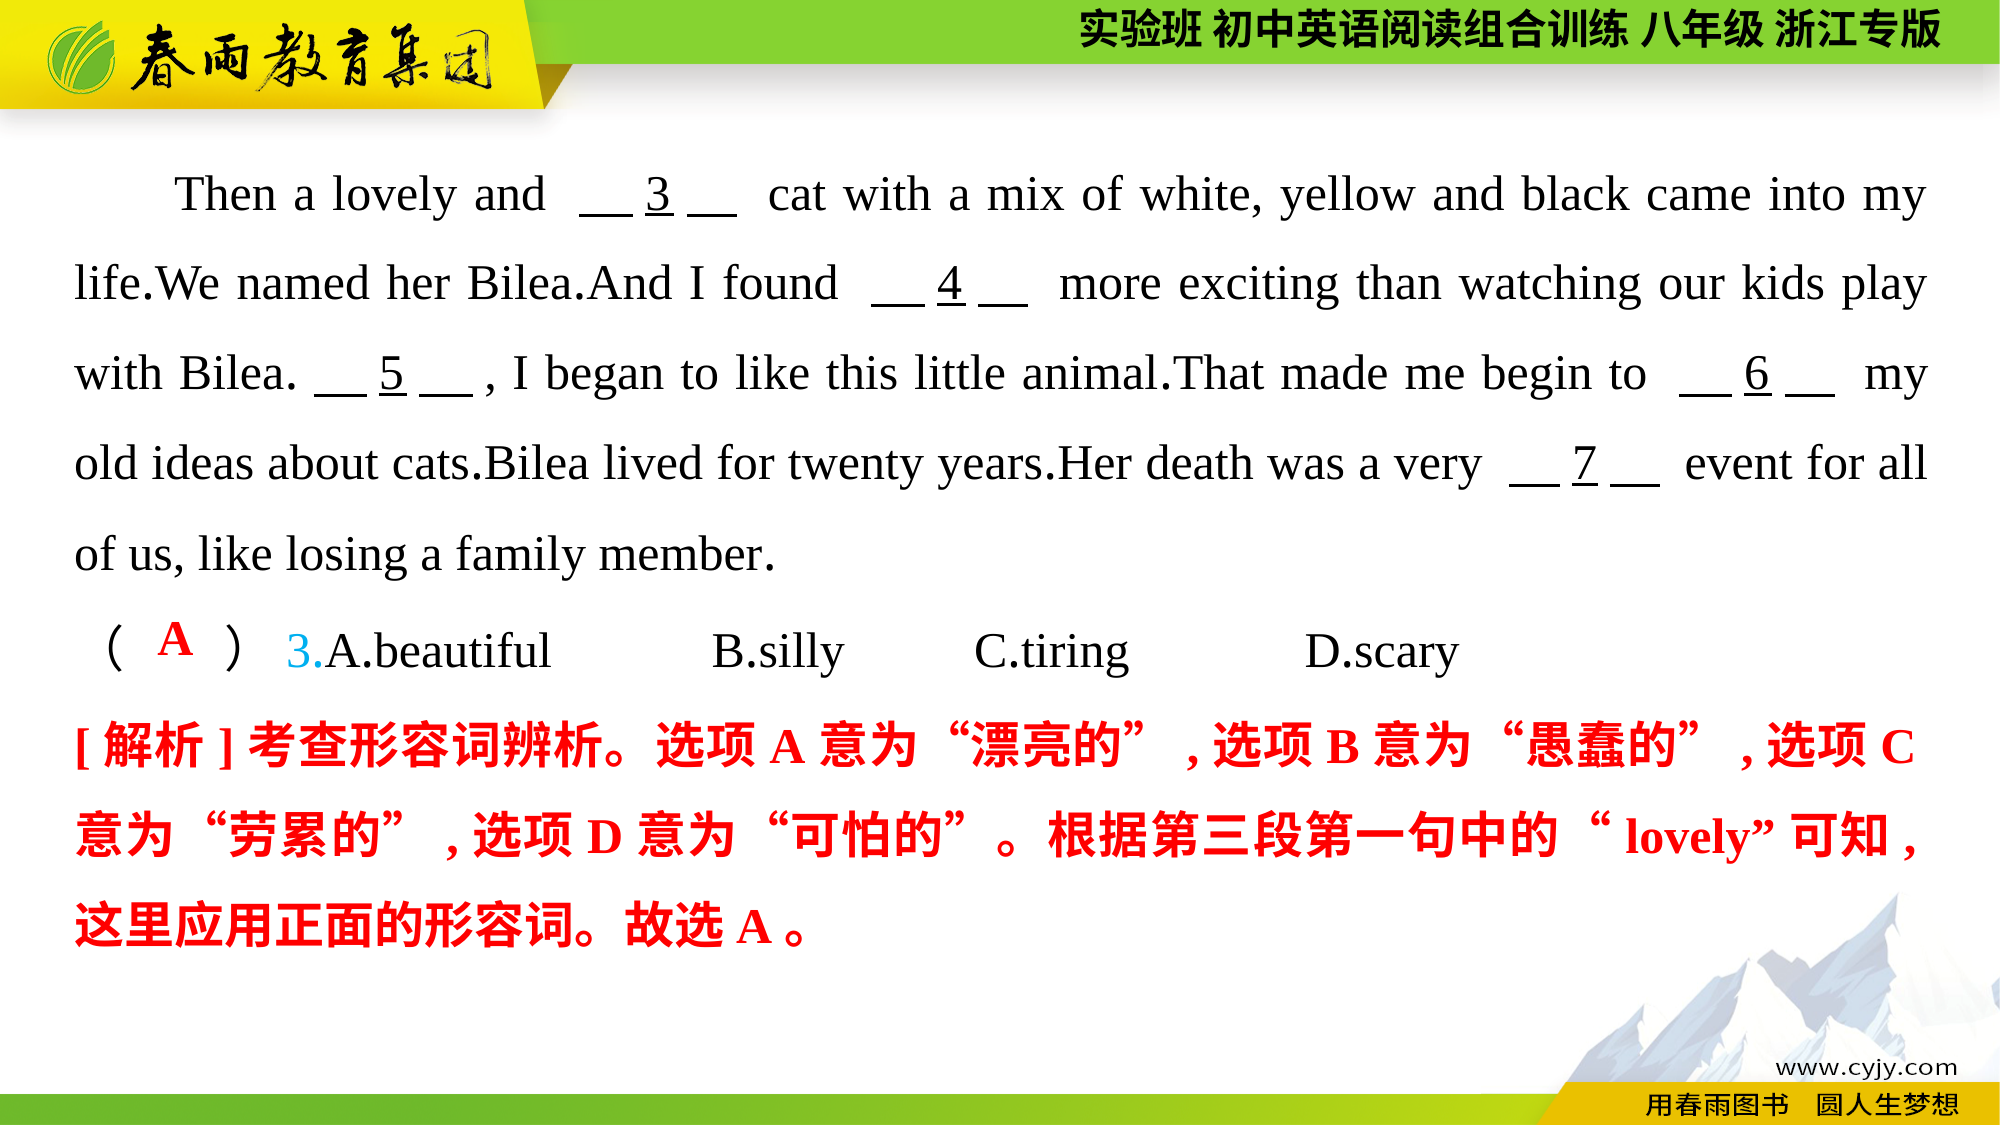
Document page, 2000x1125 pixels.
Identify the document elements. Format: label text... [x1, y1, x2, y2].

list Then a lovely and 3 cat with a mix of white, yellow and black came into my life.We named her Bilea.And I found 4 more exciting than watching our kids play with Bilea. 5 , I began to like this little animal.That made me begin to 6 my old ideas about cats.Bilea lived for twenty years.Her death was a very 7 event for all of us, like losing a family member. [59, 122, 1944, 581]
picture [0, 0, 2000, 1125]
text_box （ ）3.A.beautiful B.silly C.tiring D.scary [59, 581, 1944, 686]
text_box [解析]考查形容词辨析。选项A意为“漂亮的”,选项B意为“愚蠢的”,选项C意为“劳累的”,选项D意为“可怕的”。根据第三段第一句中的“lovely”可知,这里应用正面的形容词。故选A。 [59, 686, 1944, 961]
text_box A [142, 597, 209, 673]
